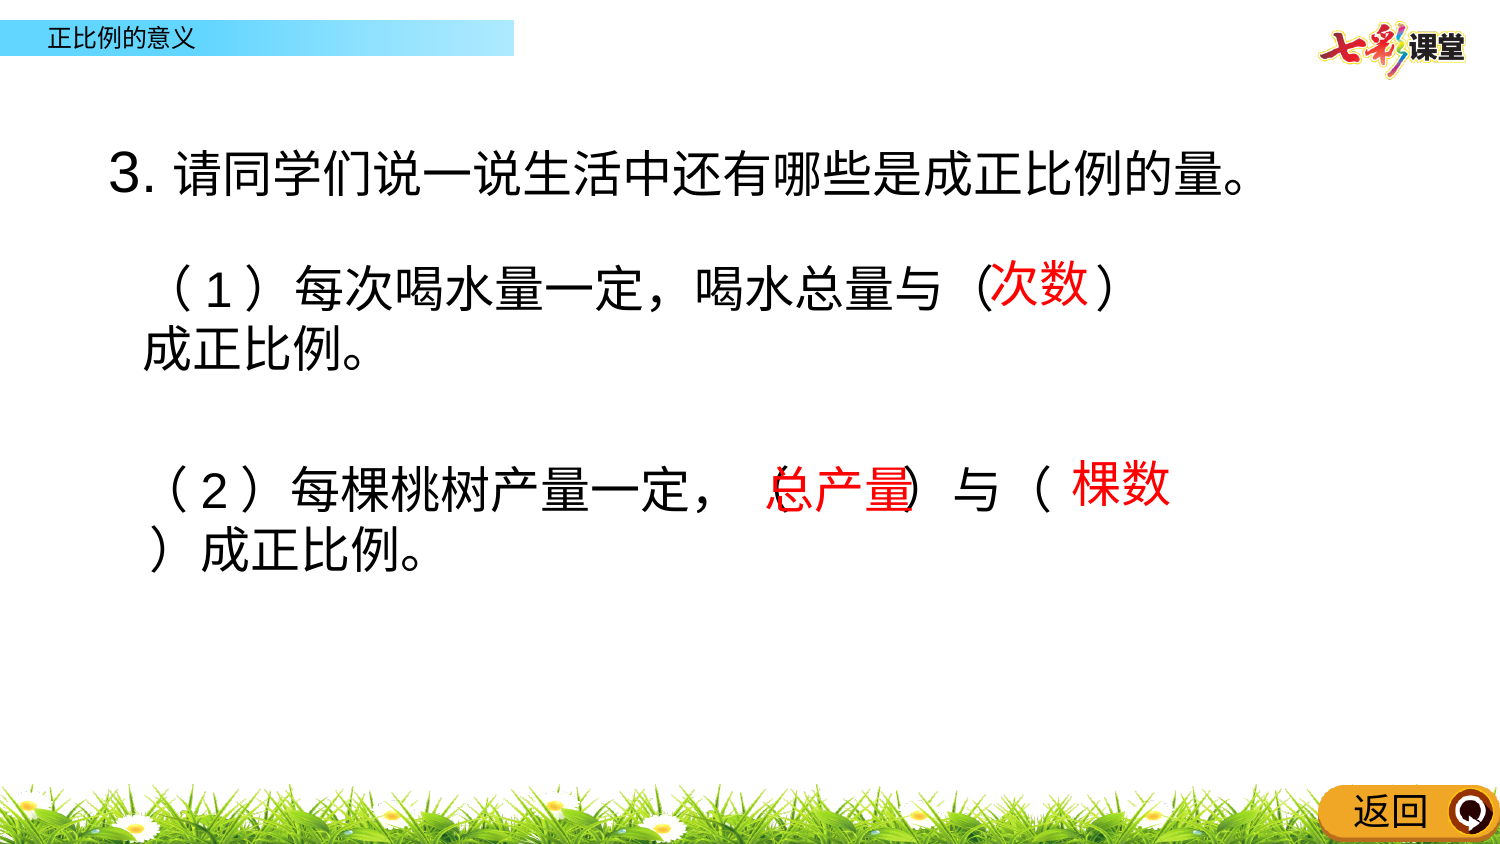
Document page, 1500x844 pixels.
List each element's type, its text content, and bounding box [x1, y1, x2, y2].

text_box （1）每次喝水量一定，喝水总量与（ ）成正比例。 [128, 250, 1211, 385]
text_box 次数 [974, 244, 1123, 320]
picture [0, 784, 1500, 844]
text_box （2）每棵桃树产量一定，（ ）与（ ）成正比例。 [123, 451, 1221, 587]
text_box 棵数 [1057, 445, 1206, 521]
picture [1316, 20, 1468, 80]
text_box 3. 请同学们说一说生活中还有哪些是成正比例的量。 [53, 126, 1313, 212]
text_box 总产量 [749, 451, 961, 527]
